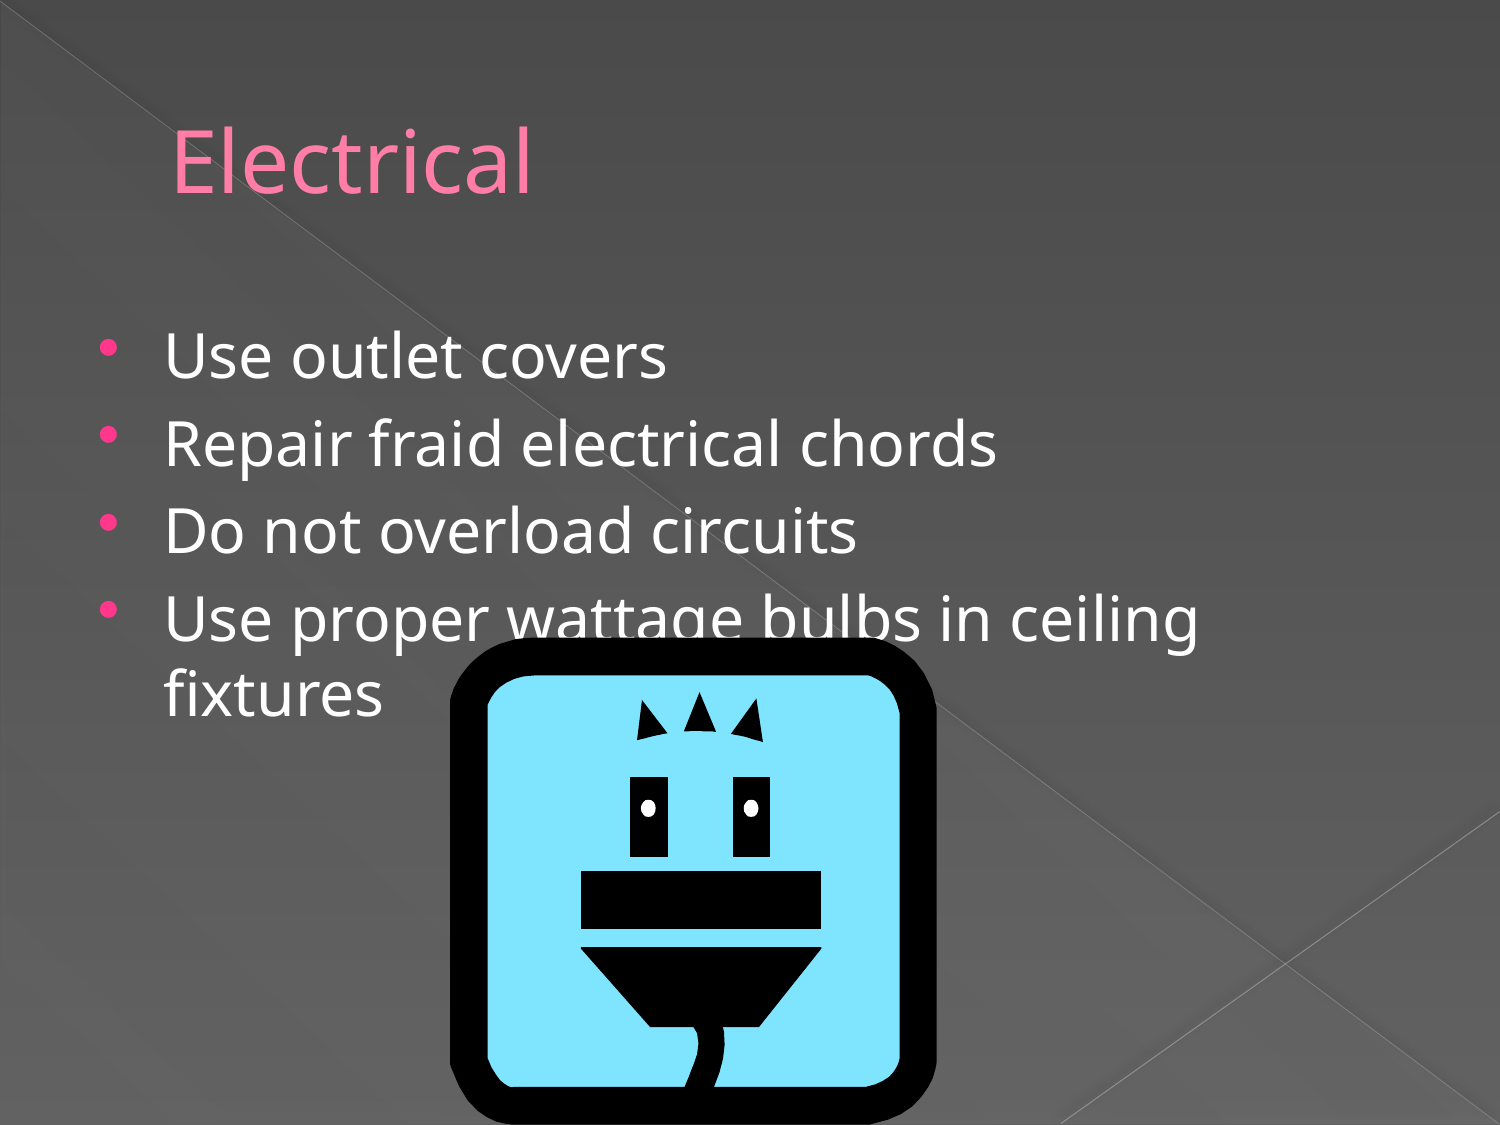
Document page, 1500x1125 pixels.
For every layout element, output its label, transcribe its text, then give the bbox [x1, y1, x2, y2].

list Use outlet covers Repair fraid electrical chords Do not overload circuits Use proper wattage bulbs in ceiling fixtures [75, 308, 1425, 1059]
picture [449, 637, 937, 1125]
title Electrical [75, 43, 1425, 274]
